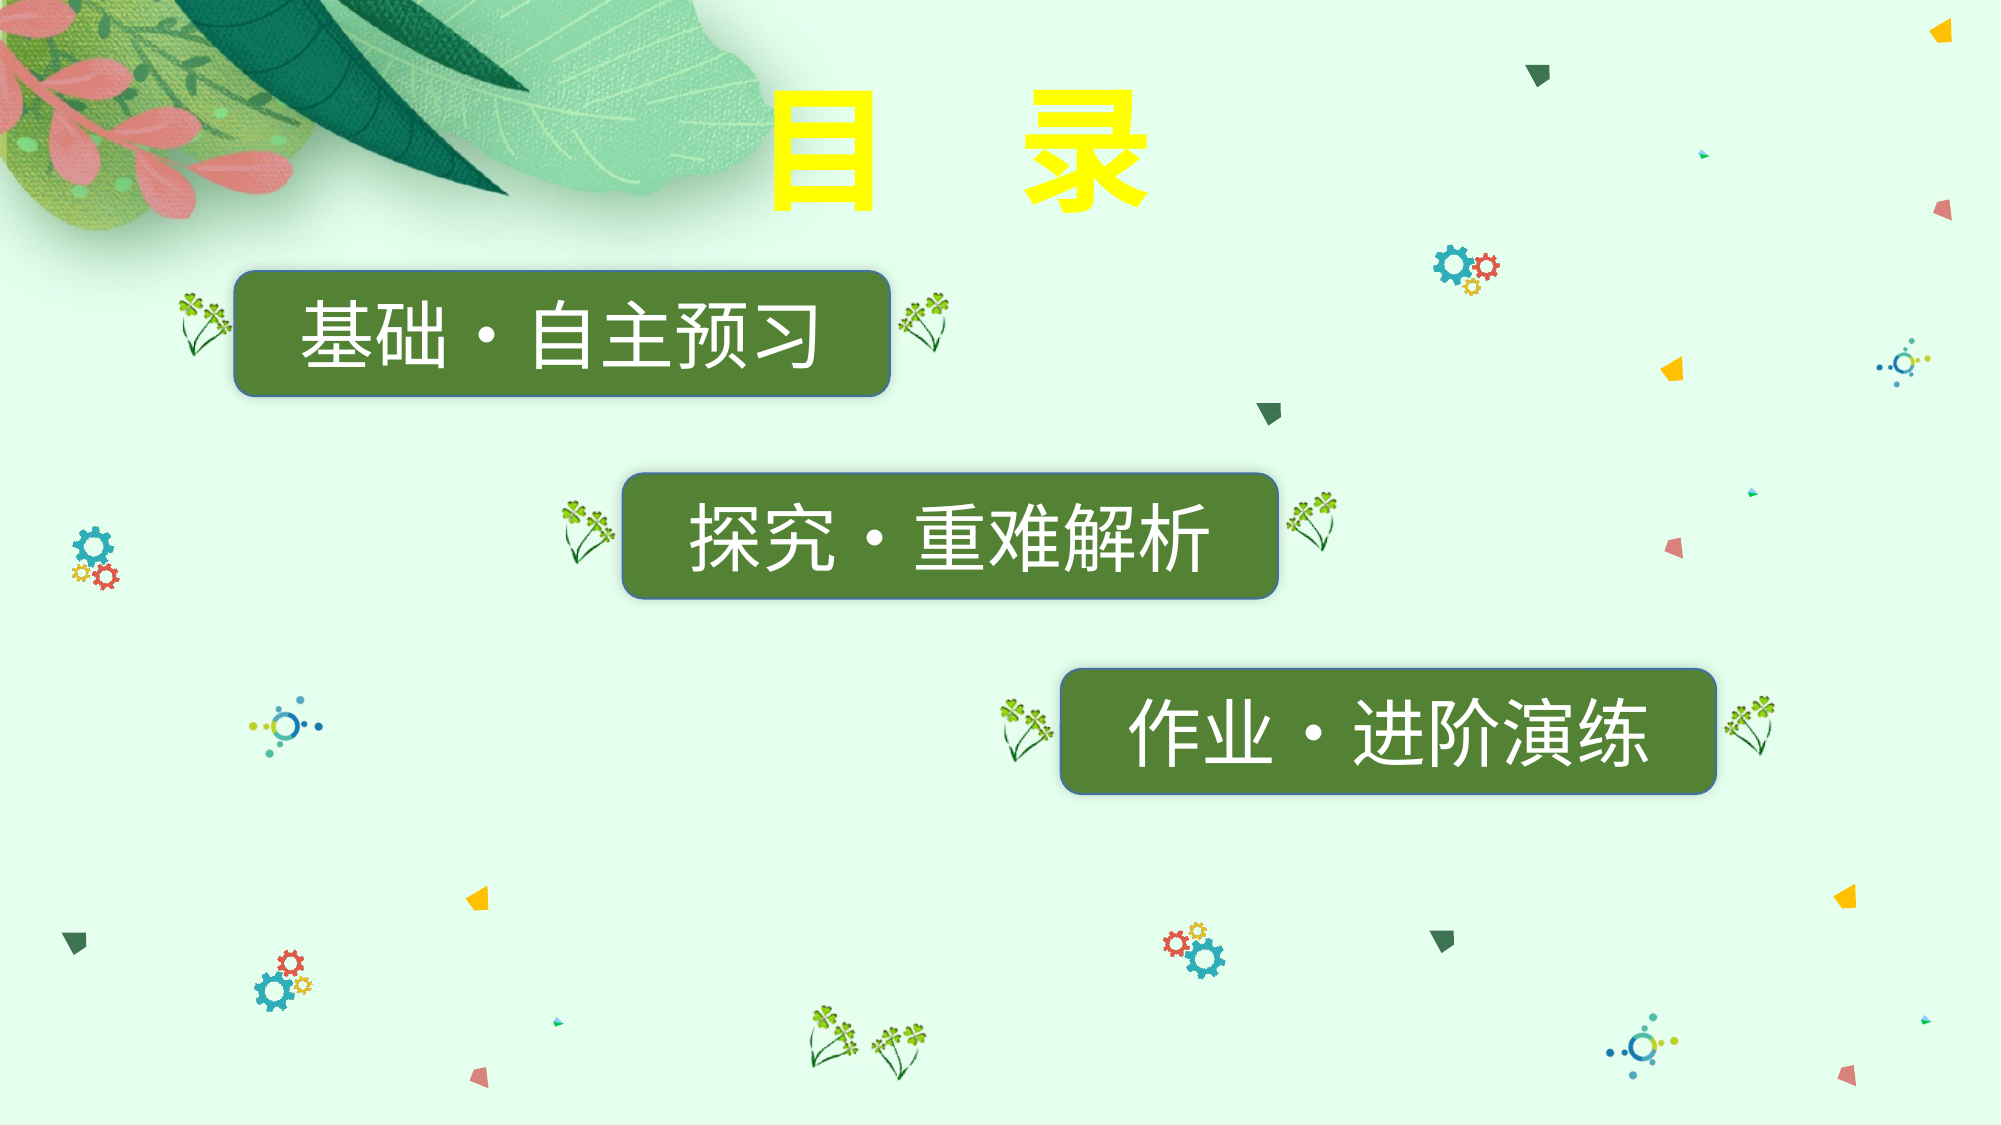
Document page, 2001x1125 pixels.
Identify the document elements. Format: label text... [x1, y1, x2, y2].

text_box 基础•自主预习 [233, 270, 891, 398]
text_box 探究•重难解析 [621, 472, 1279, 600]
text_box 目 录 [740, 55, 1171, 236]
text_box 作业•进阶演练 [1059, 667, 1718, 796]
picture [0, 0, 2001, 1125]
